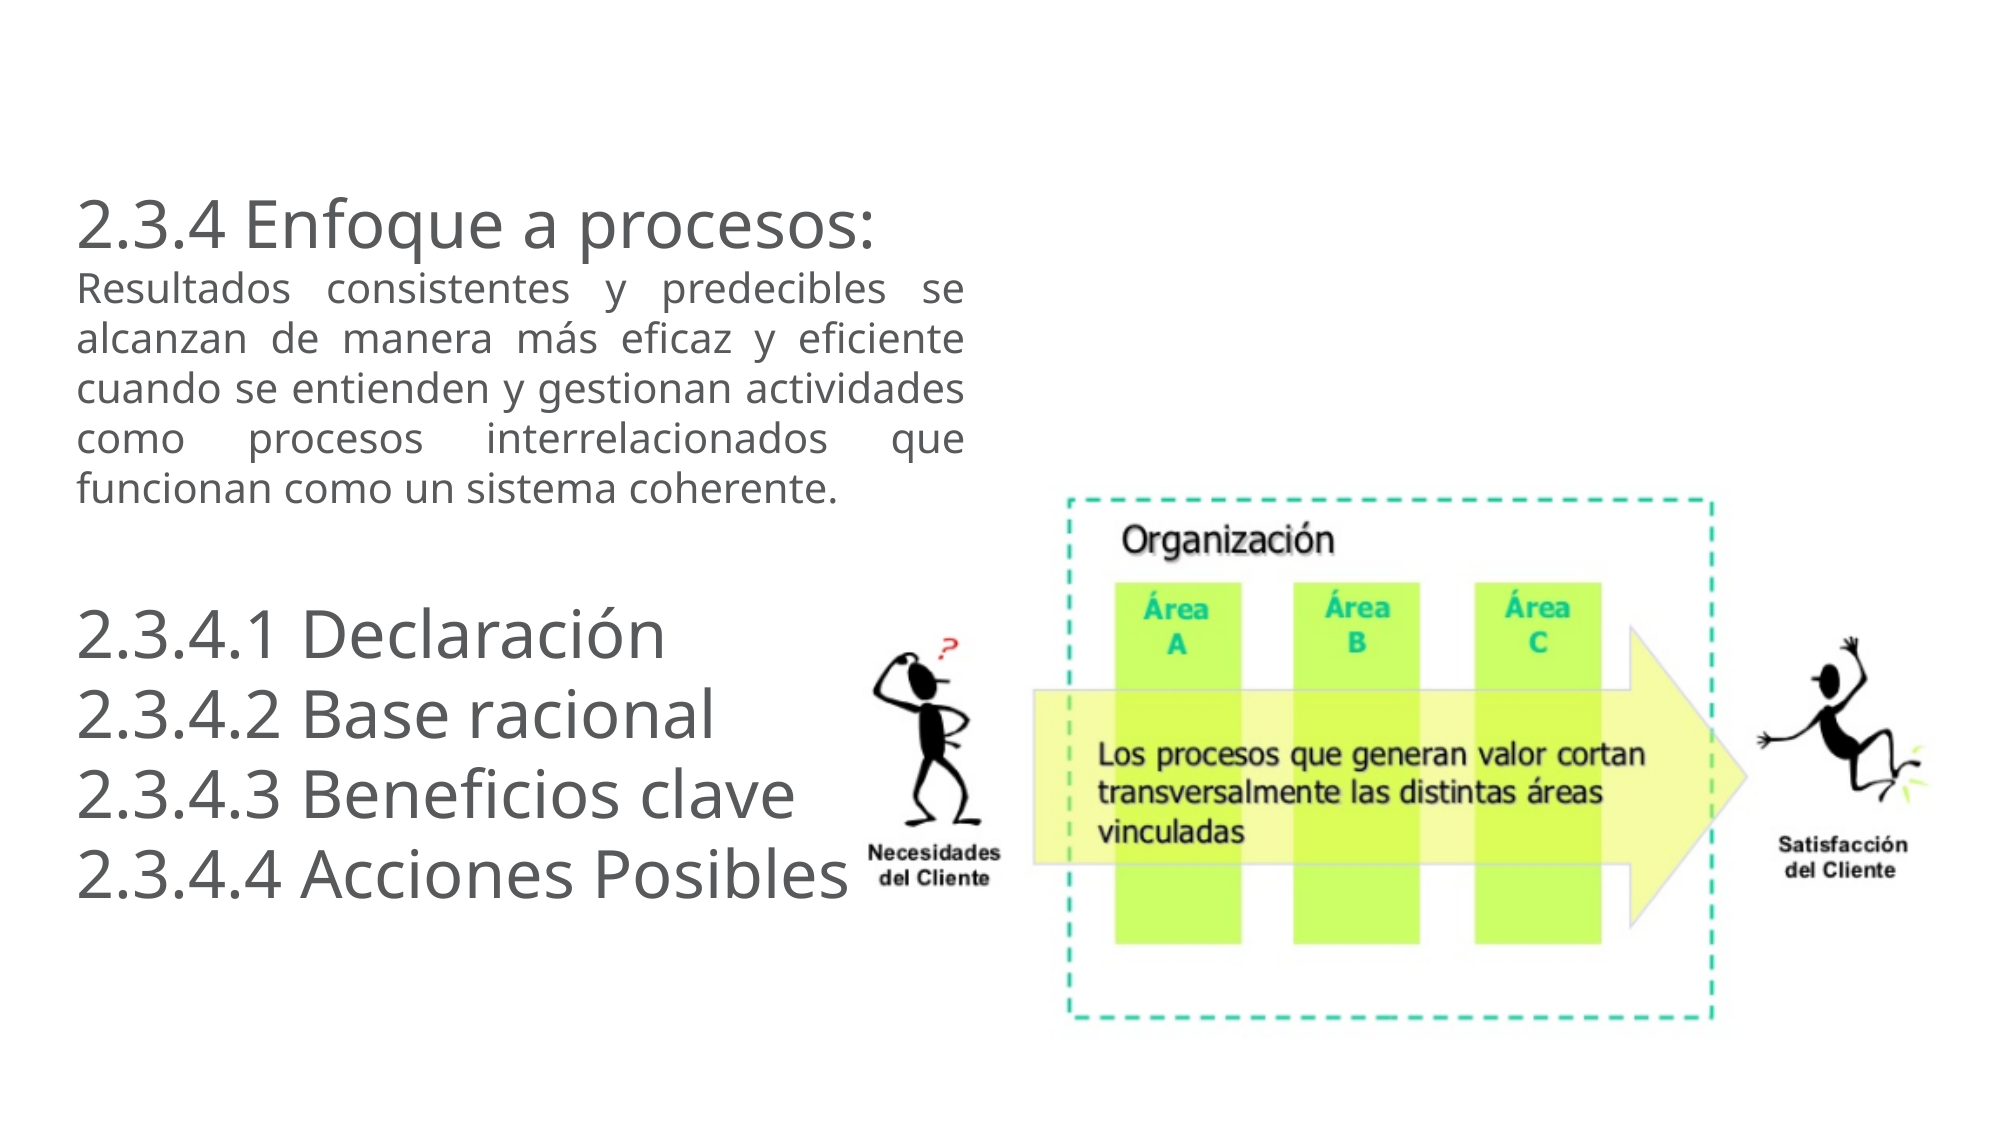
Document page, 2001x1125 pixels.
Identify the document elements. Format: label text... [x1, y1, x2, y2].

picture [862, 485, 1936, 1039]
text_box 2.3.4 Enfoque a procesos: Resultados consistentes y predecibles se alcanzan de manera más eficaz y eficiente cuando se entienden y gestionan actividades como procesos interrelacionados que funcionan como un sistema coherente. 2.3.4.1 Declaración 2.3.4.2 Base racional 2.3.4.3 Beneficios clave 2.3.4.4 Acciones Posibles [61, 174, 981, 920]
